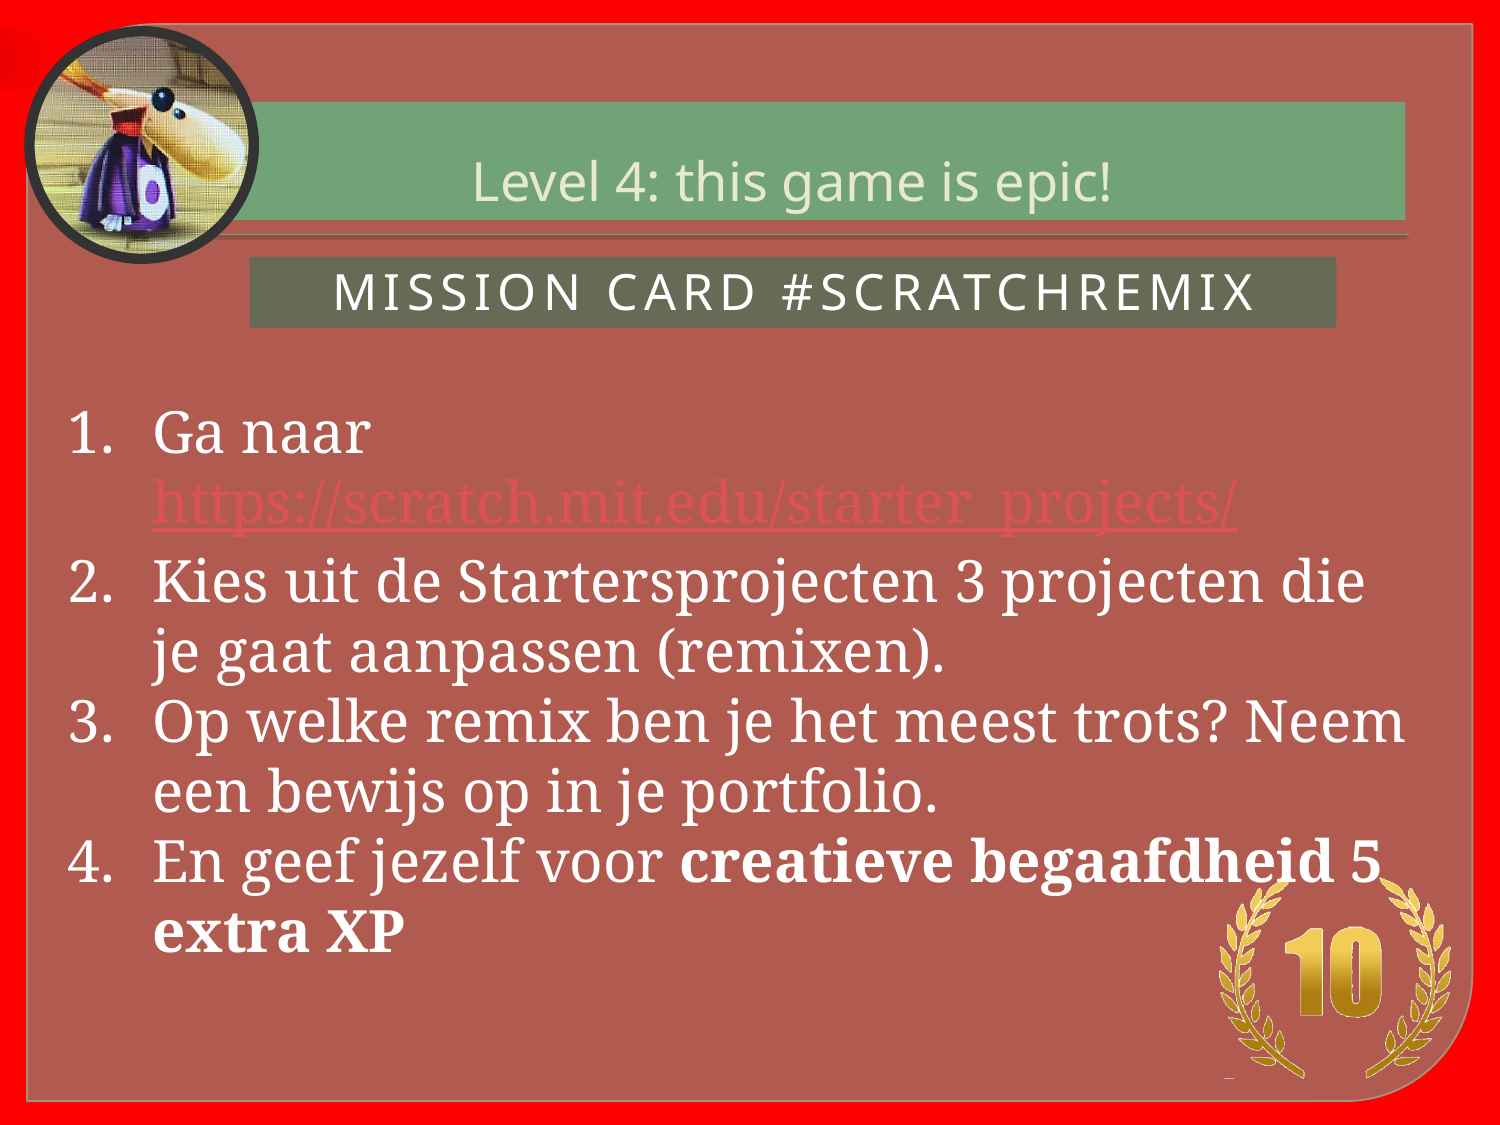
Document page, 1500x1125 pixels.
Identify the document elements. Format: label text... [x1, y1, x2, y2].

picture [1216, 869, 1453, 1079]
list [29, 31, 255, 260]
title Level 4: this game is epic! [260, 101, 1406, 220]
text_box Mission card #Scratchremix [249, 256, 1337, 327]
text_box Ga naar https://scratch.mit.edu/starter_projects/ Kies uit de Startersprojecten 3 projecten die je gaat aanpassen (remixen). Op welke remix ben je het meest trots? Neem een bewijs op in je portfolio. En geef jezelf voor creatieve begaafdheid 5 extra XP [53, 327, 1424, 1125]
